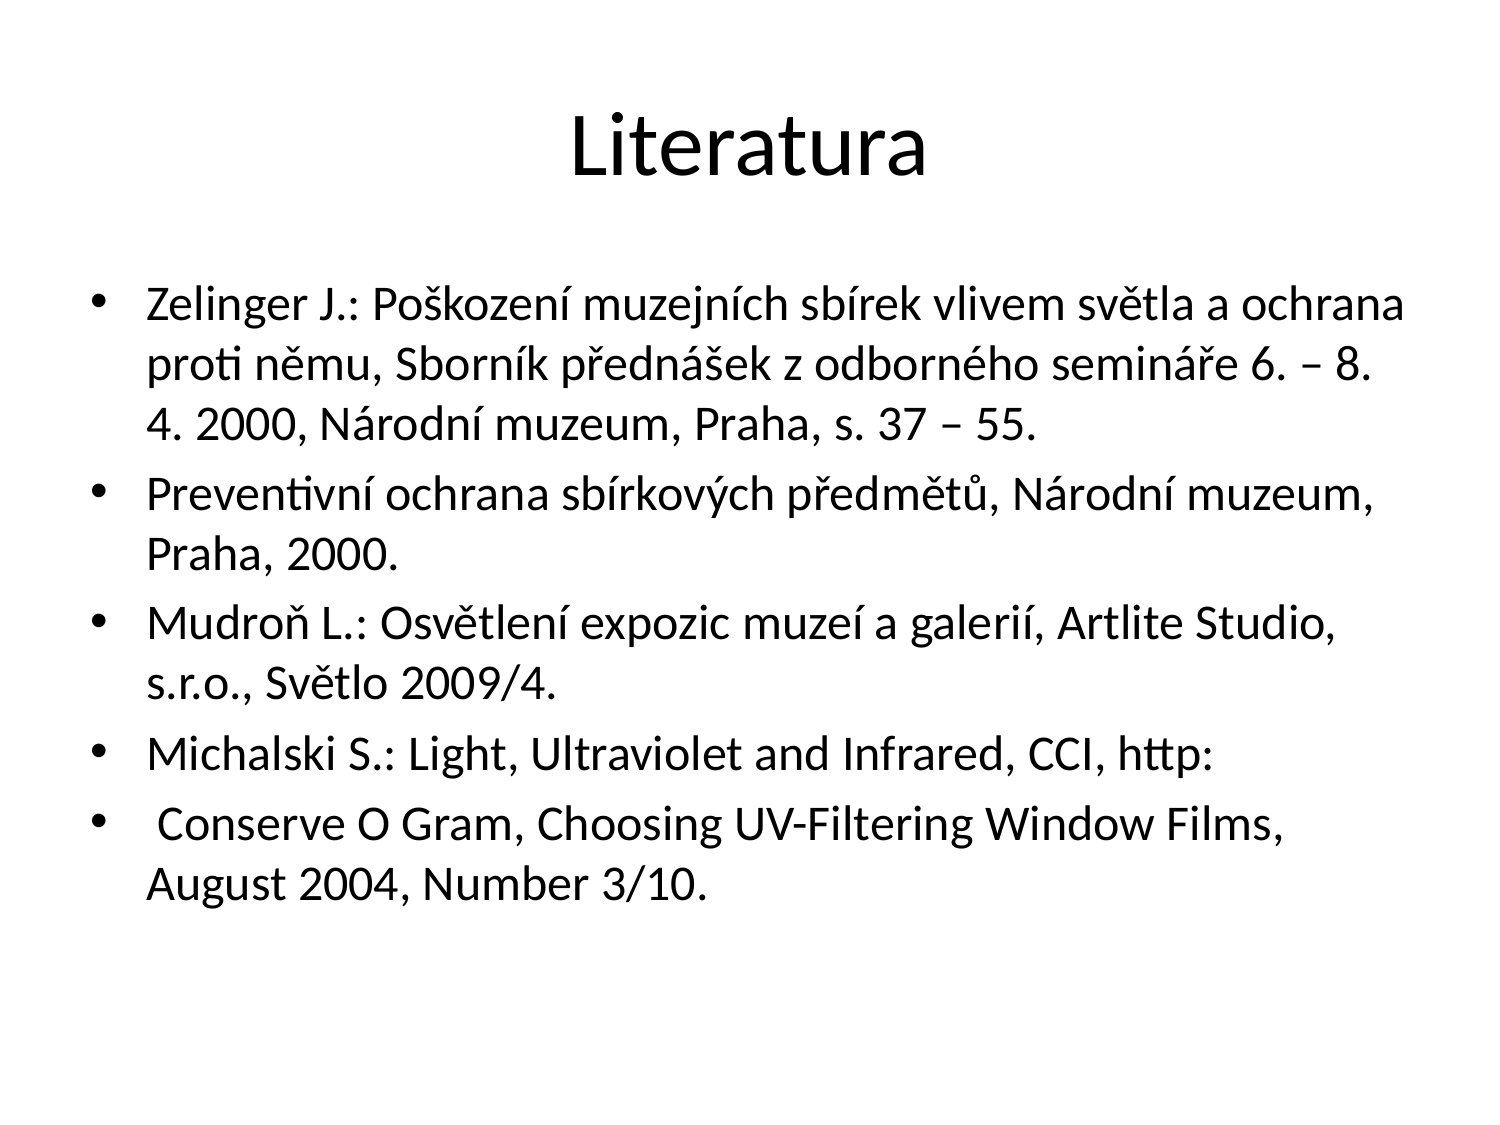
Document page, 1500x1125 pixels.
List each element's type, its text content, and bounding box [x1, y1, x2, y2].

title Literatura [75, 45, 1425, 233]
list Zelinger J.: Poškození muzejních sbírek vlivem světla a ochrana proti němu, Sborník přednášek z odborného semináře 6. – 8. 4. 2000, Národní muzeum, Praha, s. 37 – 55. Preventivní ochrana sbírkových předmětů, Národní muzeum, Praha, 2000. Mudroň L.: Osvětlení expozic muzeí a galerií, Artlite Studio, s.r.o., Světlo 2009/4. Michalski S.: Light, Ultraviolet and Infrared, CCI, http: Conserve O Gram, Choosing UV-Filtering Window Films, August 2004, Number 3/10. [75, 262, 1425, 1005]
